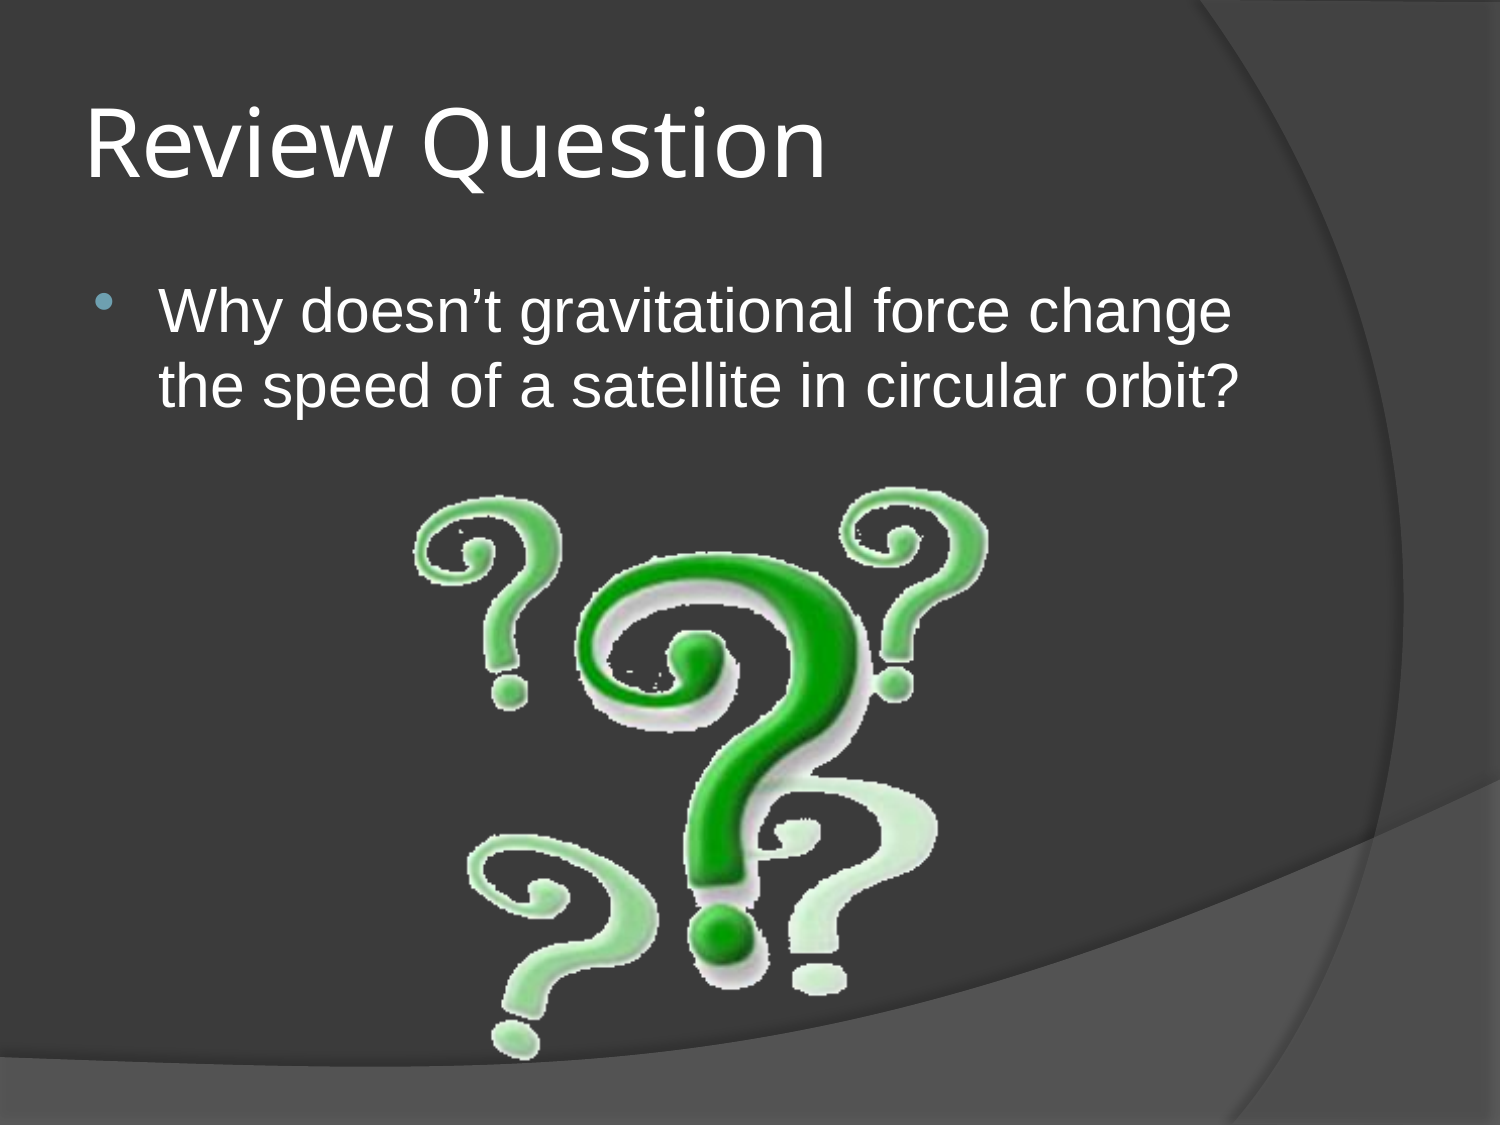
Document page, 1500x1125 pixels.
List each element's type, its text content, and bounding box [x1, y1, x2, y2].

list Why doesn’t gravitational force change the speed of a satellite in circular orbit? [75, 262, 1300, 1005]
picture [399, 437, 1013, 1083]
title Review Question [75, 45, 1300, 233]
